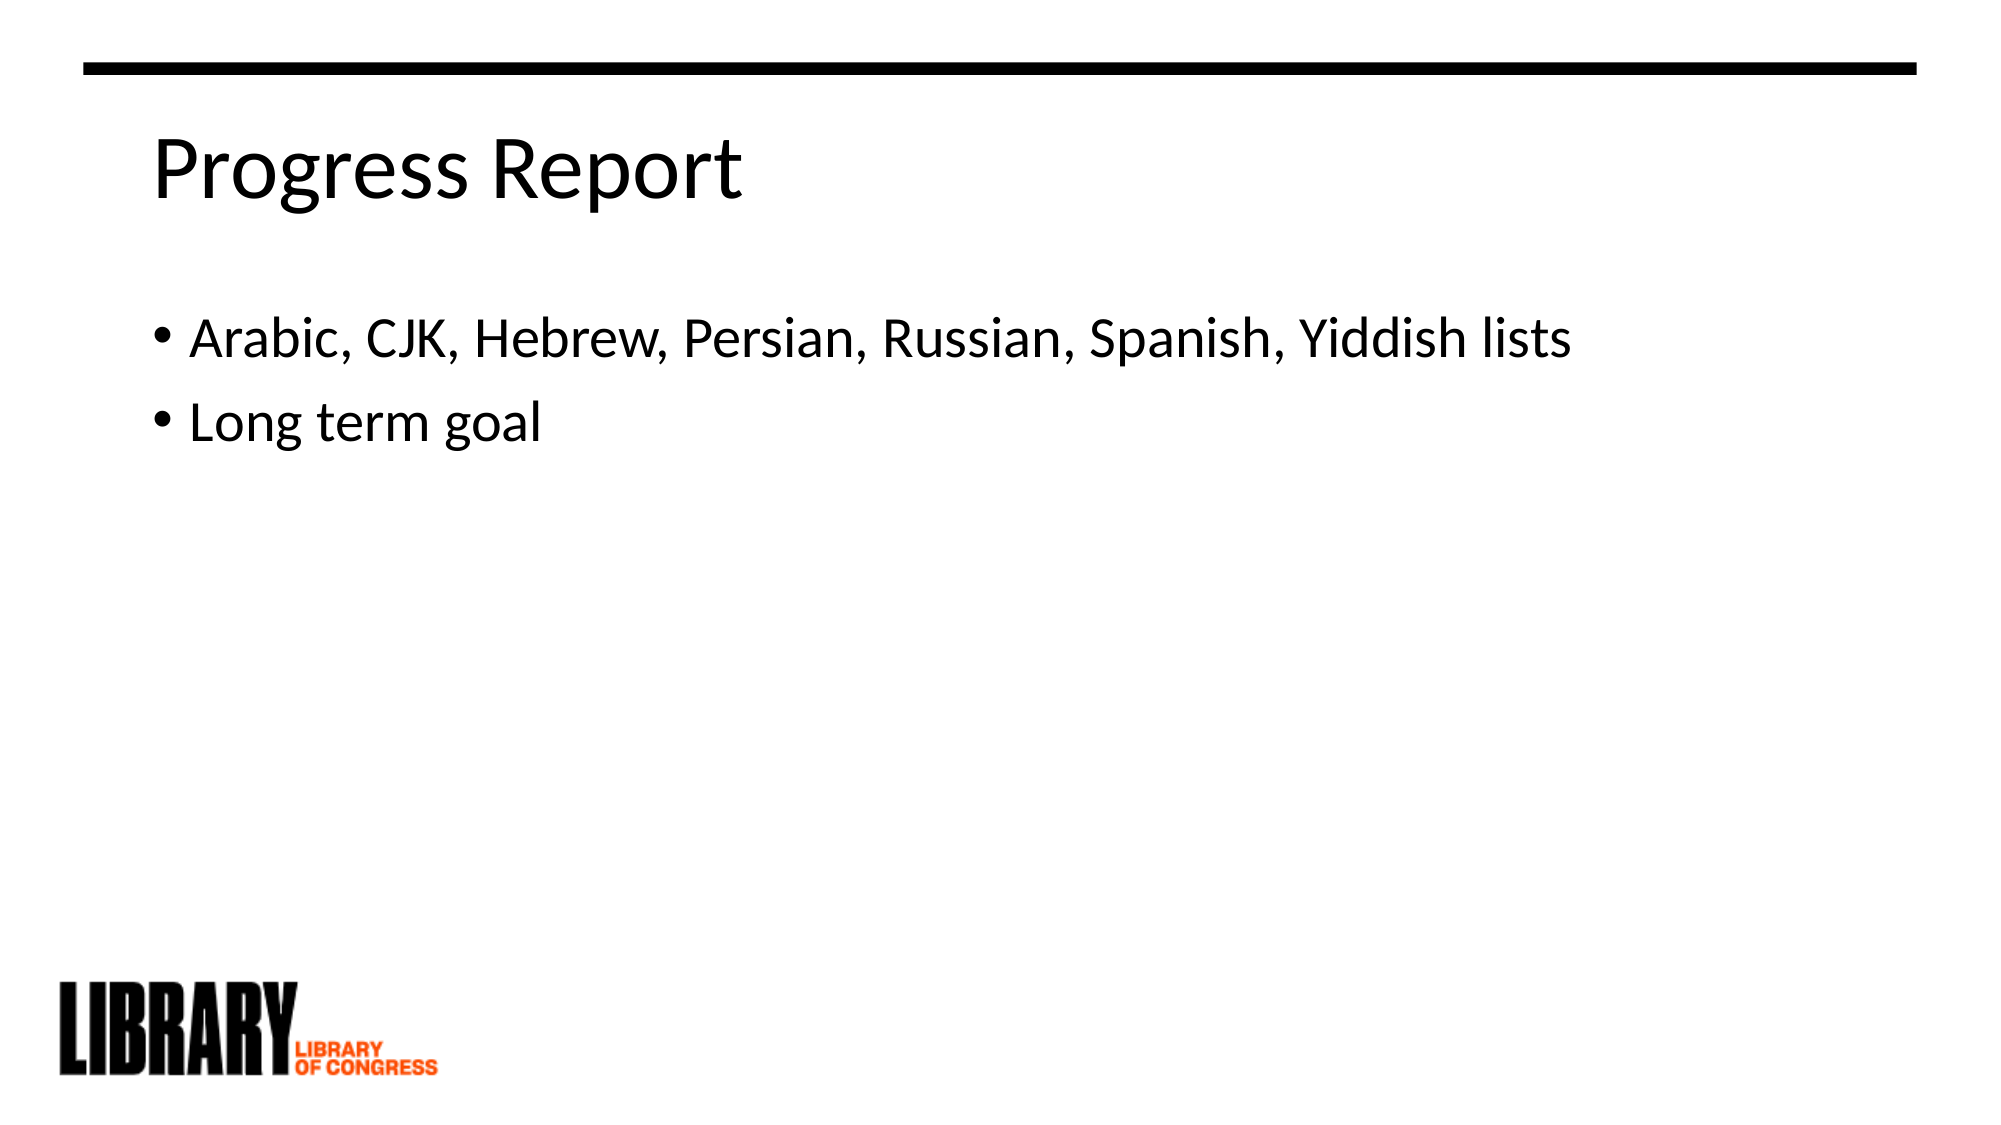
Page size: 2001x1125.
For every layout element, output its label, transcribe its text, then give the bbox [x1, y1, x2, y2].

title Progress Report [137, 59, 1863, 278]
picture [46, 968, 454, 1088]
list Arabic, CJK, Hebrew, Persian, Russian, Spanish, Yiddish lists Long term goal [137, 299, 1863, 1014]
